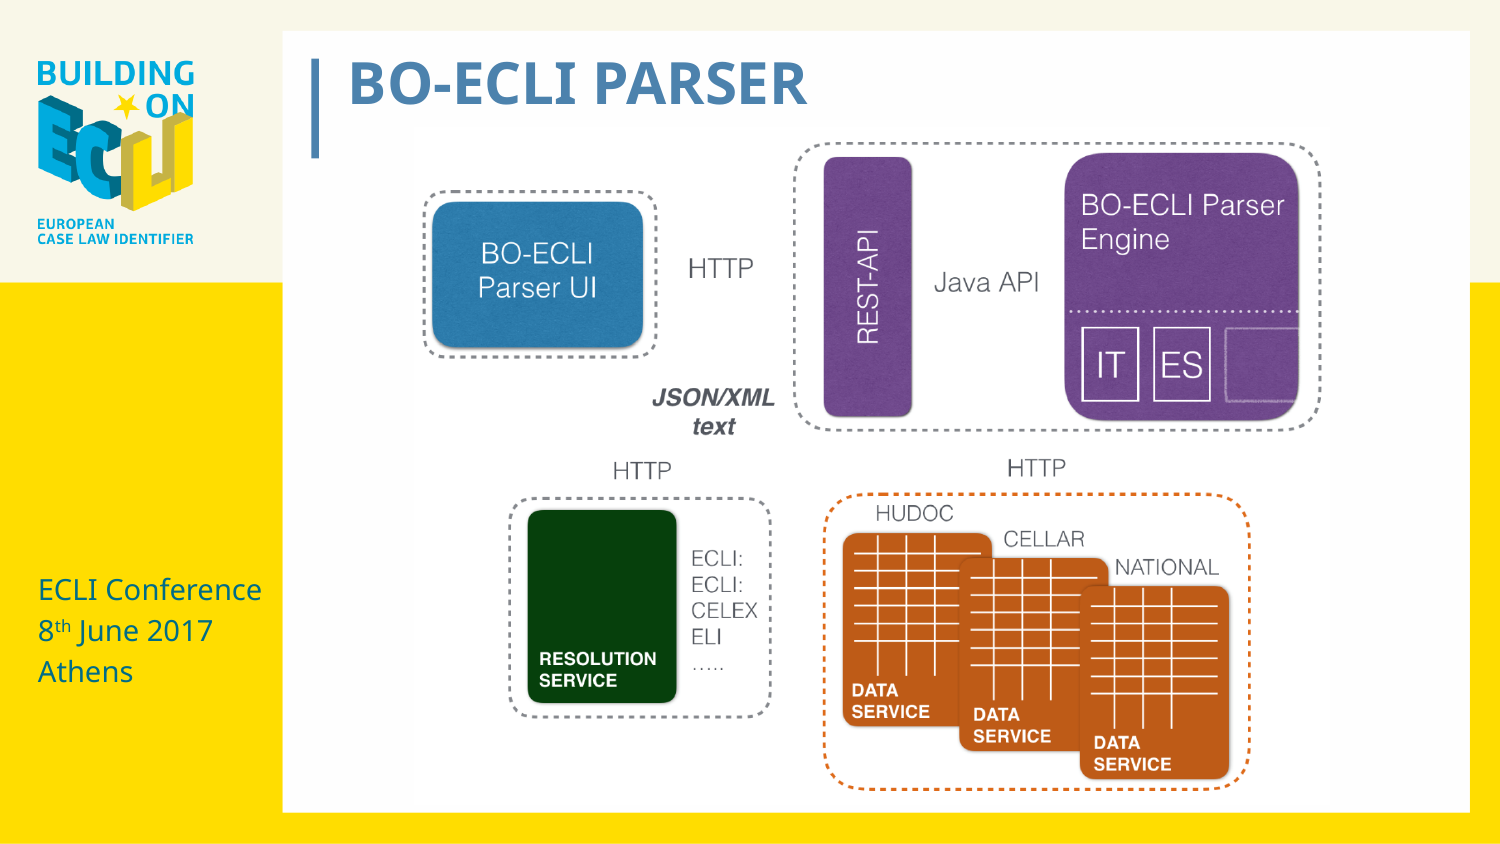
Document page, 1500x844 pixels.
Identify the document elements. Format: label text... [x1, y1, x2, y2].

text_box BO-ECLI PARSER [347, 56, 1109, 176]
text_box [311, 58, 319, 159]
picture [0, 0, 1500, 844]
text_box ECLI Conference 8th June 2017 Athens [37, 571, 279, 712]
